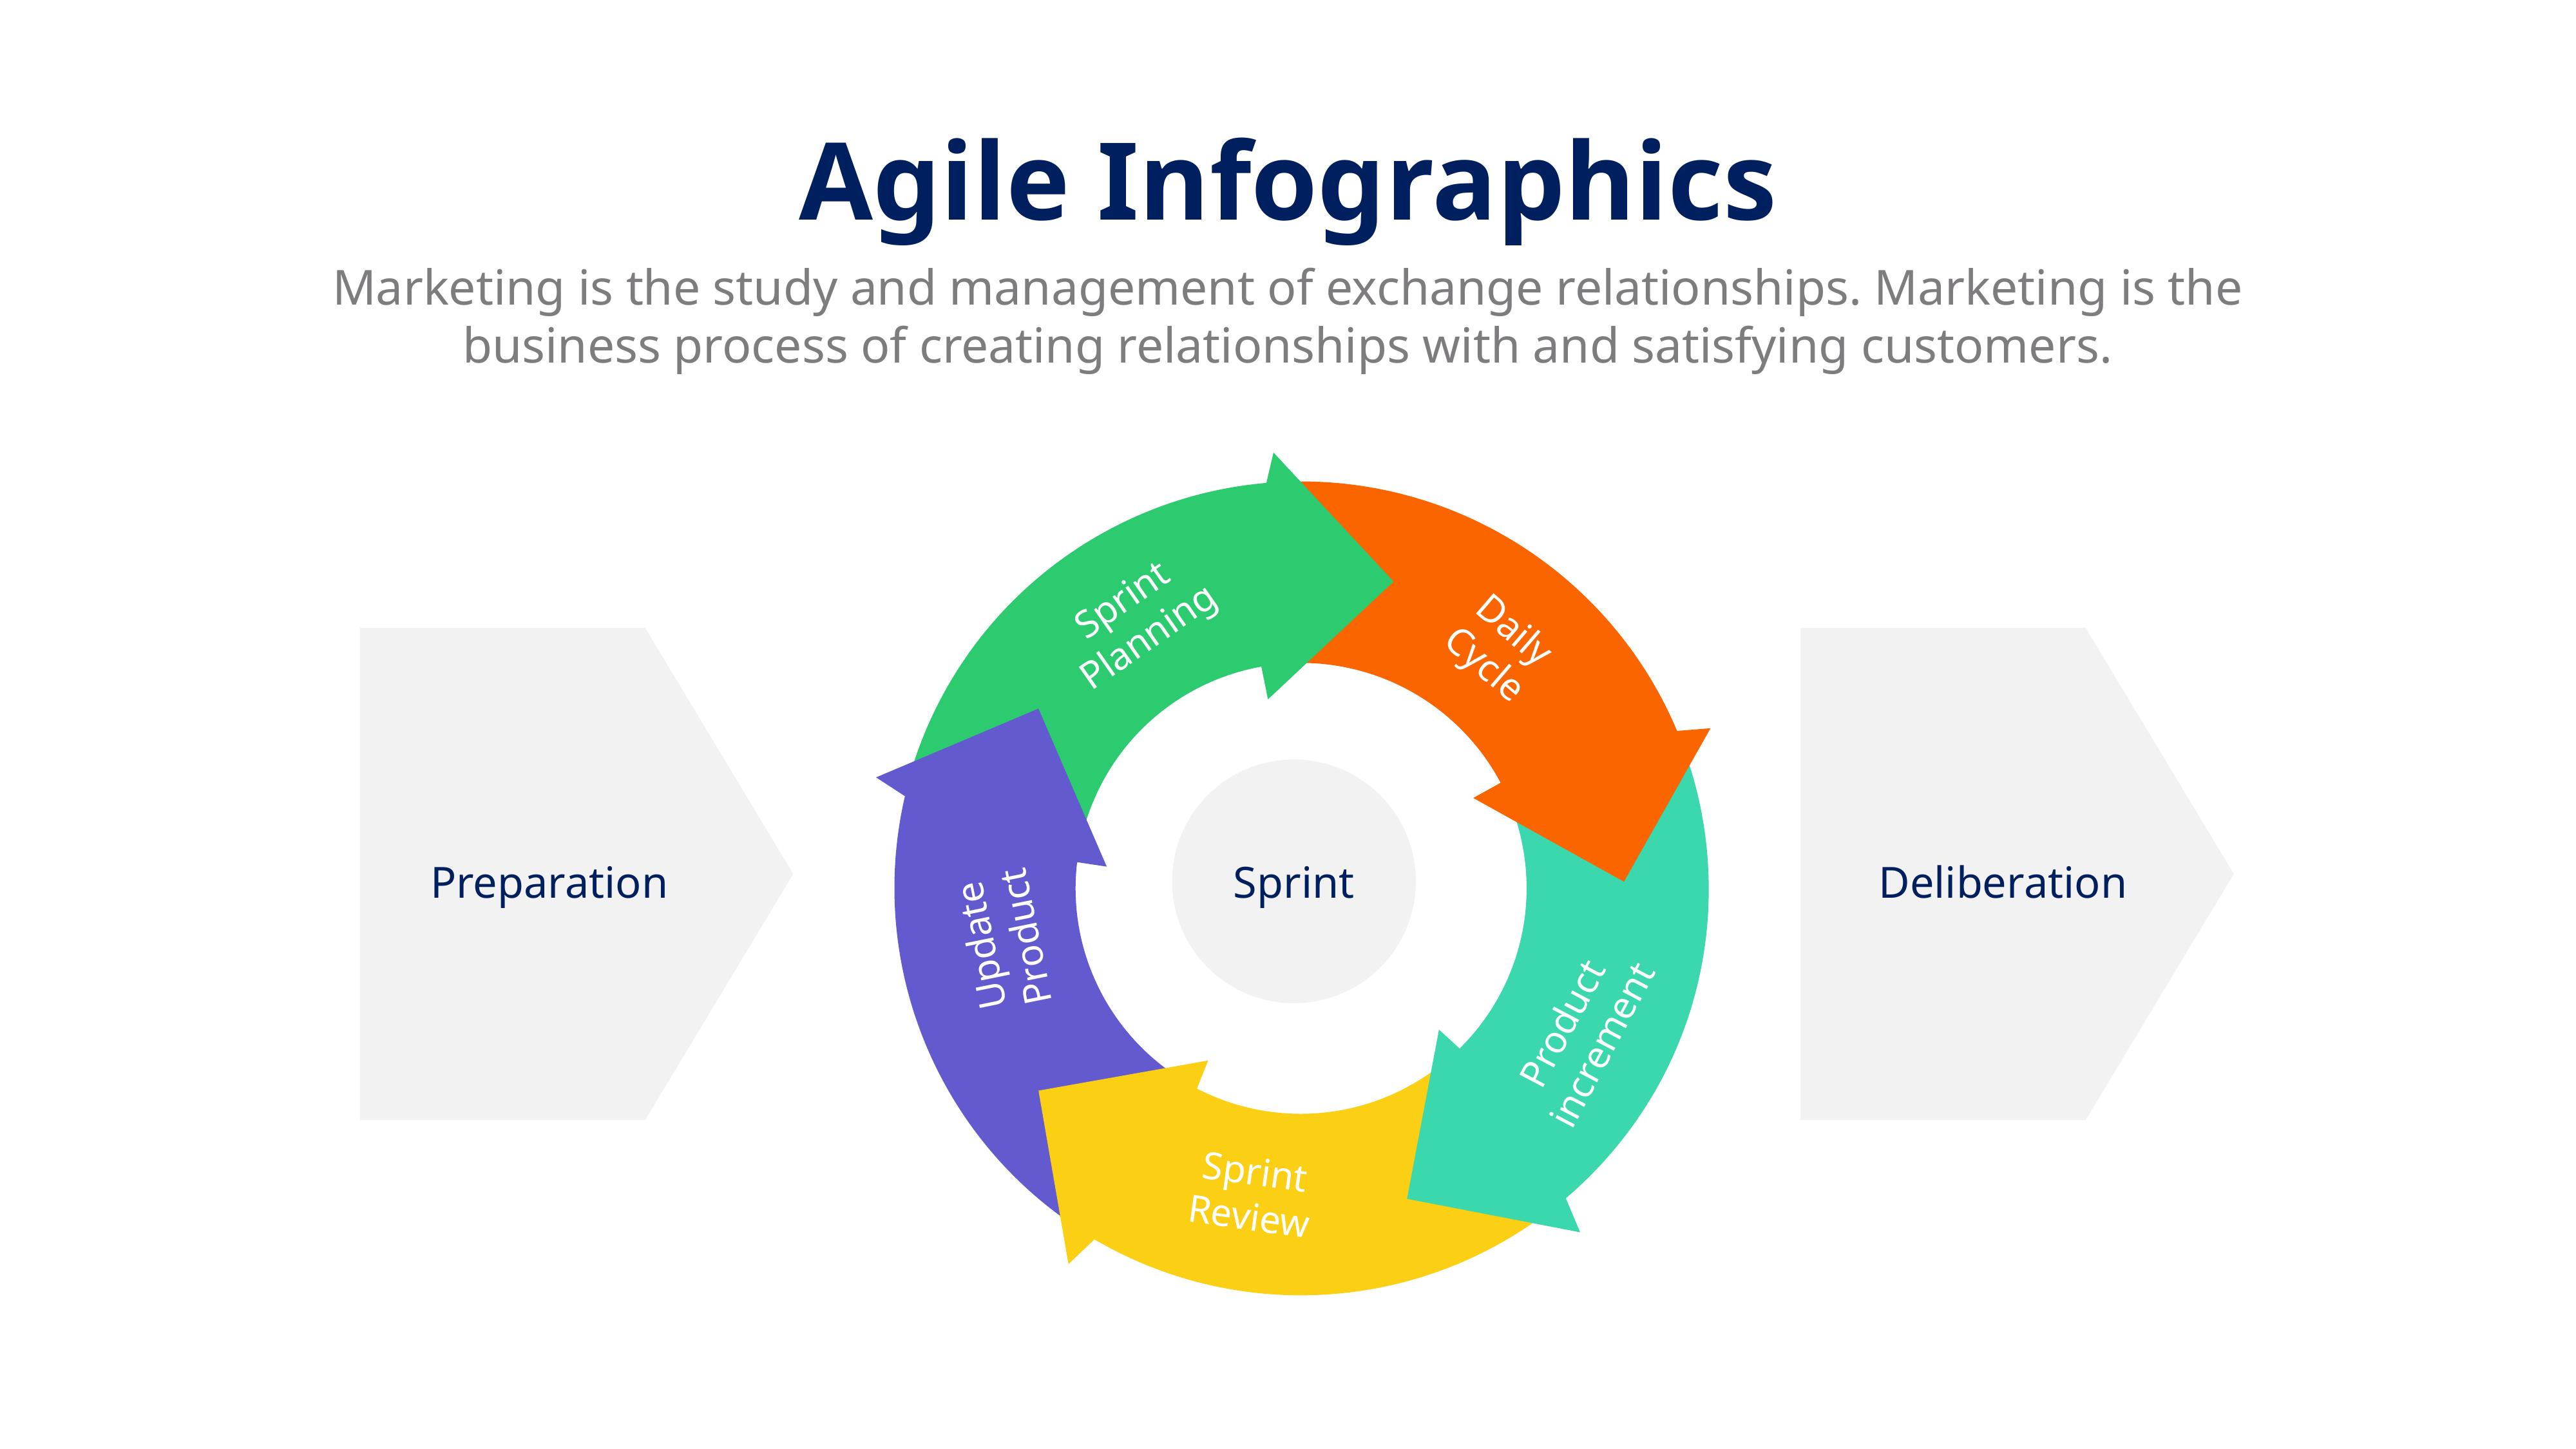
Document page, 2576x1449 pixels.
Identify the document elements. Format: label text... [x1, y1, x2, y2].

text_box Marketing is the study and management of exchange relationships. Marketing is the business process of creating relationships with and satisfying customers. [281, 251, 2295, 377]
text_box [359, 627, 794, 1121]
text_box Preparation [347, 850, 752, 912]
text_box [1799, 627, 2235, 1121]
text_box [864, 440, 1712, 1304]
text_box Deliberation [1800, 850, 2206, 912]
text_box Agile Infographics [789, 108, 1787, 247]
